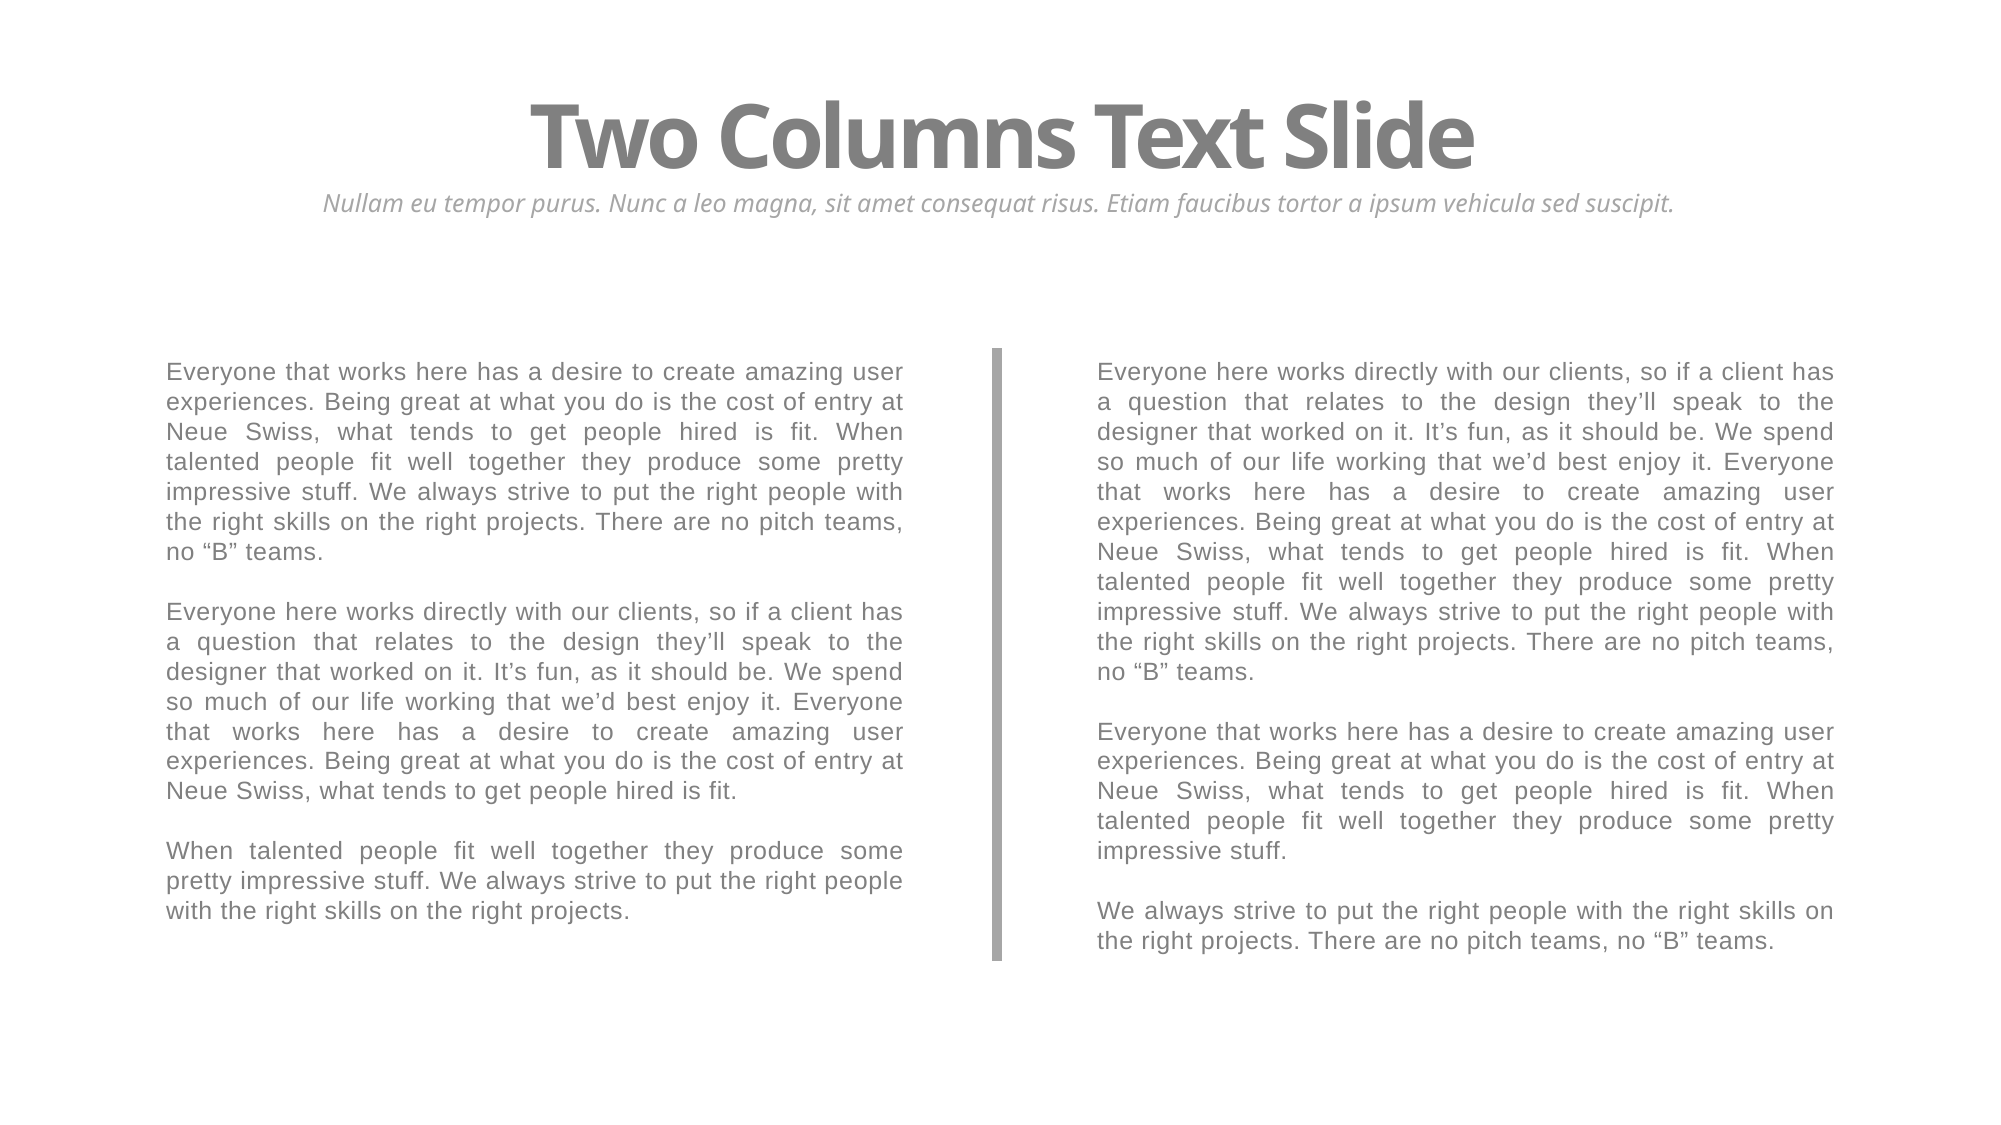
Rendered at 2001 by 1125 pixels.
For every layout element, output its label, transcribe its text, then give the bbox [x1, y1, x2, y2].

text_box Everyone here works directly with our clients, so if a client has a question that relates to the design they’ll speak to the designer that worked on it. It’s fun, as it should be. We spend so much of our life working that we’d best enjoy it. Everyone that works here has a desire to create amazing user experiences. Being great at what you do is the cost of entry at Neue Swiss, what tends to get people hired is fit. When talented people fit well together they produce some pretty impressive stuff. We always strive to put the right people with the right skills on the right projects. There are no pitch teams, no “B” teams. Everyone that works here has a desire to create amazing user experiences. Being great at what you do is the cost of entry at Neue Swiss, what tends to get people hired is fit. When talented people fit well together they produce some pretty impressive stuff. We always strive to put the right people with the right skills on the right projects. There are no pitch teams, no “B” teams. [1082, 348, 1852, 992]
text_box Everyone that works here has a desire to create amazing user experiences. Being great at what you do is the cost of entry at Neue Swiss, what tends to get people hired is fit. When talented people fit well together they produce some pretty impressive stuff. We always strive to put the right people with the right skills on the right projects. There are no pitch teams, no “B” teams. Everyone here works directly with our clients, so if a client has a question that relates to the design they’ll speak to the designer that worked on it. It’s fun, as it should be. We spend so much of our life working that we’d best enjoy it. Everyone that works here has a desire to create amazing user experiences. Being great at what you do is the cost of entry at Neue Swiss, what tends to get people hired is fit. When talented people fit well together they produce some pretty impressive stuff. We always strive to put the right people with the right skills on the right projects. [151, 348, 921, 932]
text_box Nullam eu tempor purus. Nunc a leo magna, sit amet consequat risus. Etiam faucibus tortor a ipsum vehicula sed suscipit. [123, 182, 1884, 223]
text_box Two Columns Text Slide [519, 74, 1489, 182]
